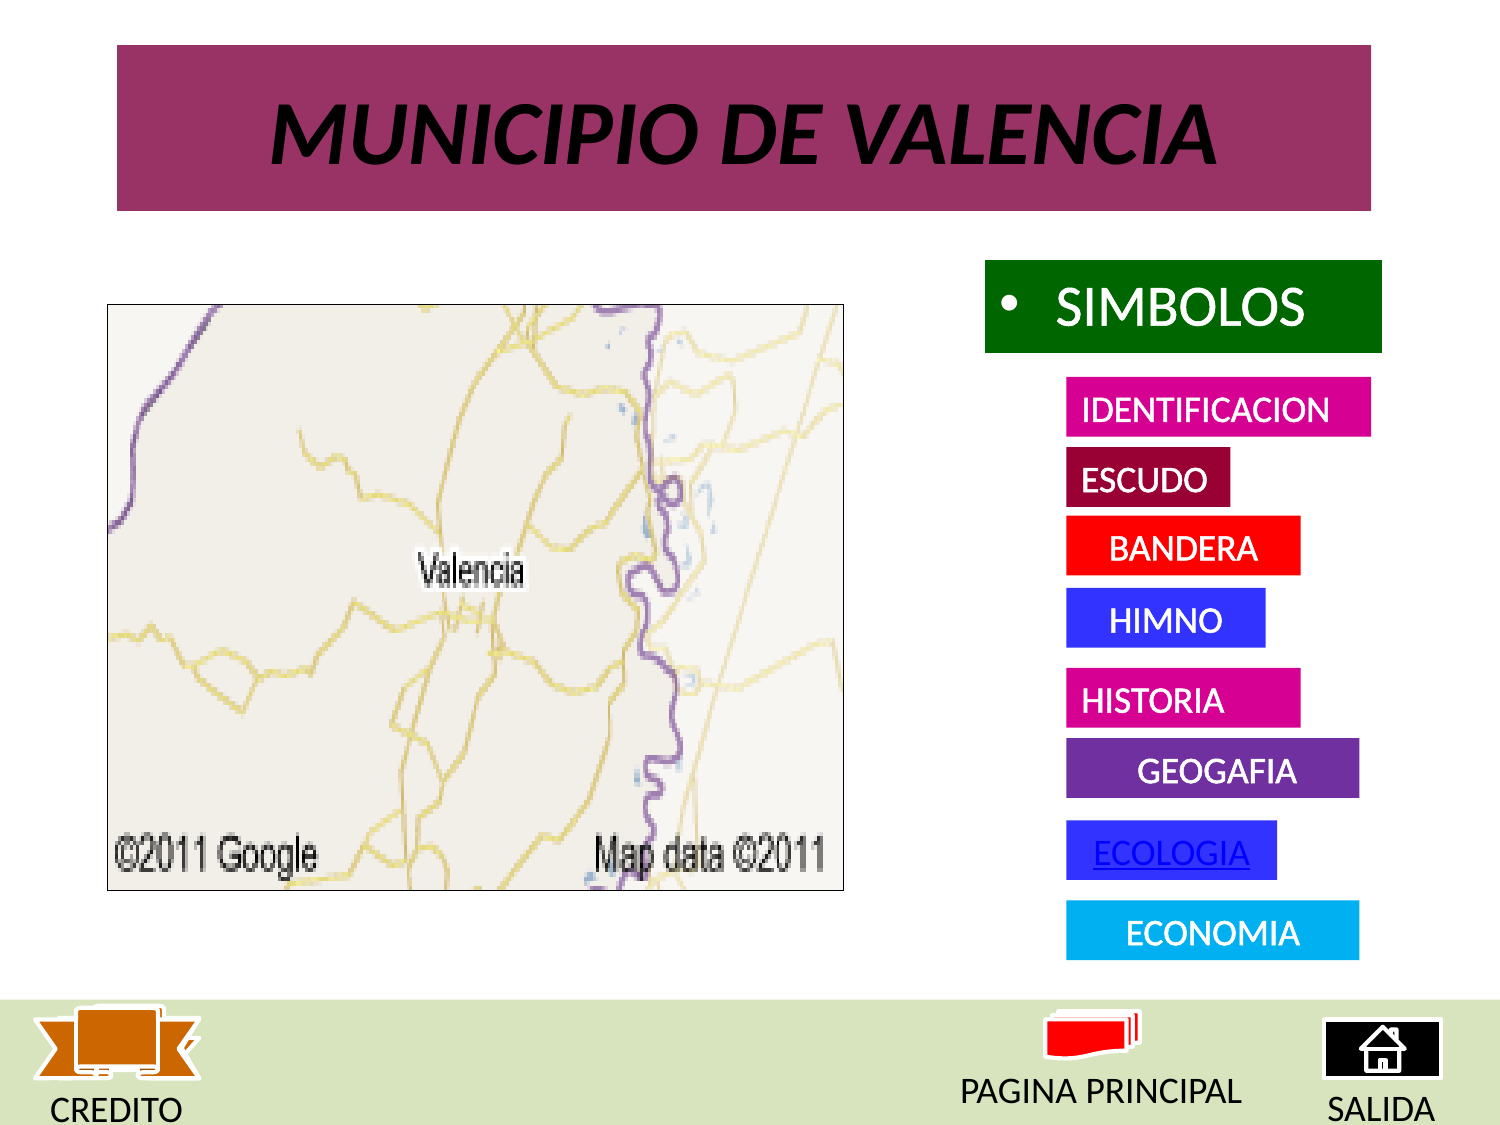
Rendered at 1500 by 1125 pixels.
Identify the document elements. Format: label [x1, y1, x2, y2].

text_box [1066, 820, 1278, 880]
text_box [1066, 376, 1372, 437]
text_box [1066, 738, 1360, 798]
text_box [0, 997, 1500, 1125]
text_box [1066, 587, 1266, 648]
picture [107, 304, 844, 891]
text_box [984, 259, 1383, 354]
title [117, 45, 1372, 211]
text_box [1066, 515, 1301, 576]
text_box [1066, 447, 1231, 507]
text_box [1066, 900, 1360, 961]
text_box [1066, 667, 1301, 728]
